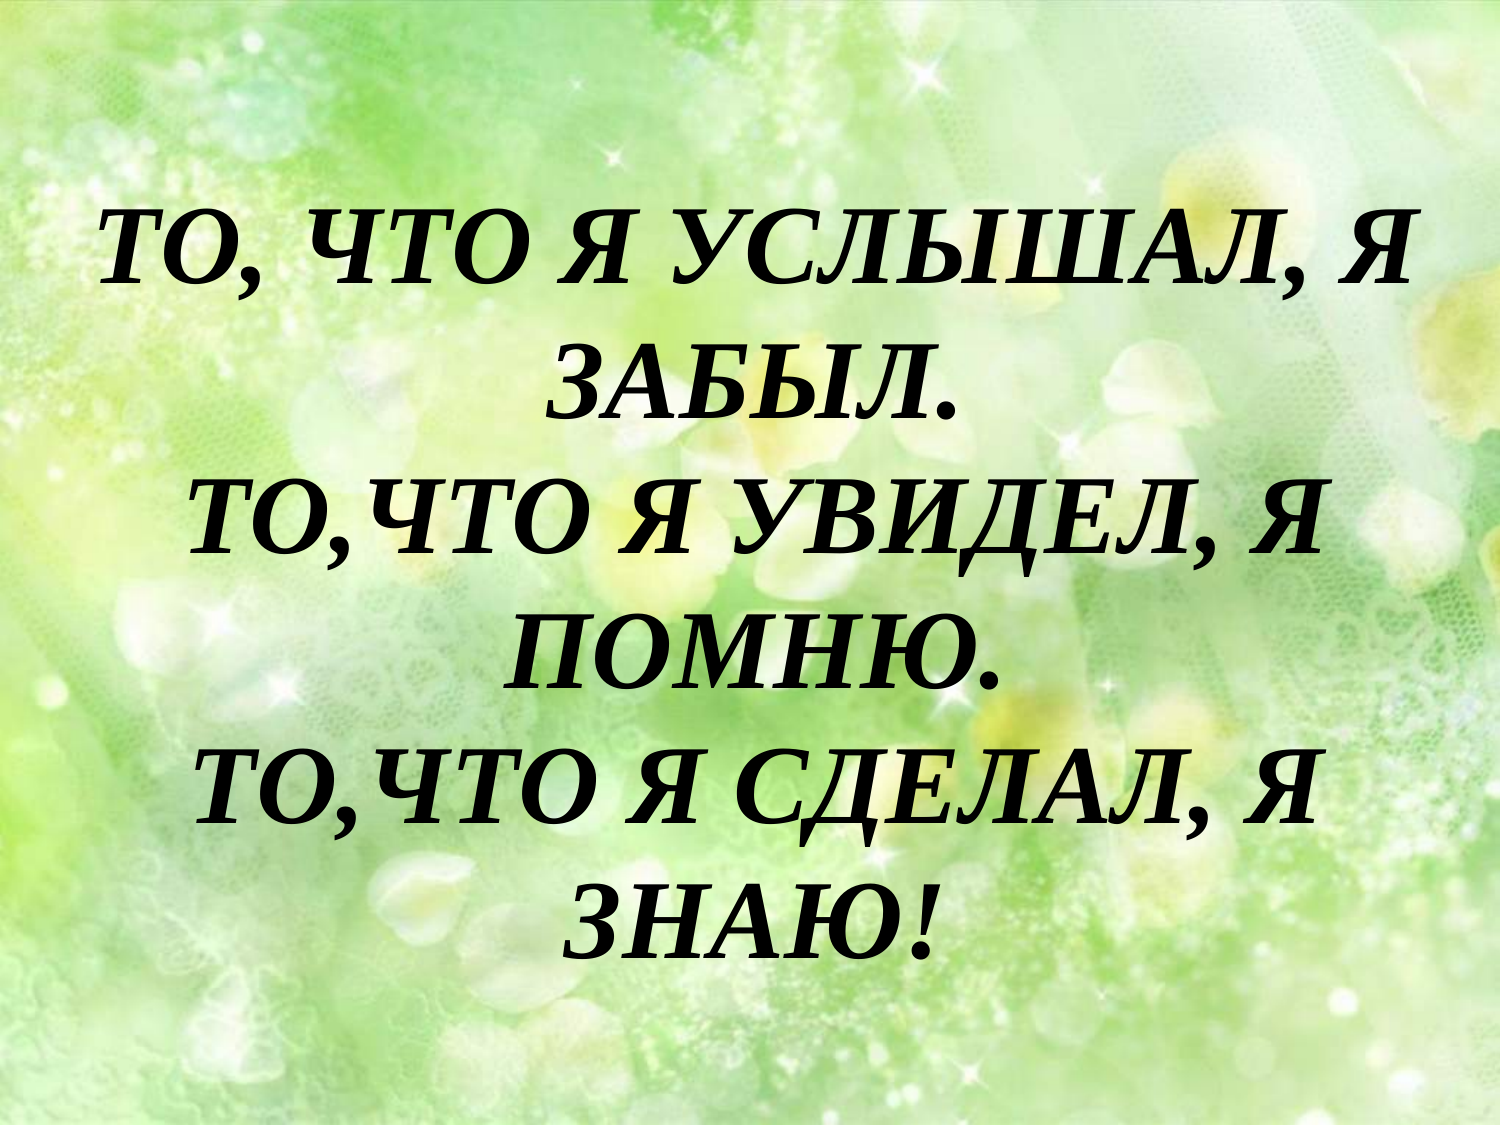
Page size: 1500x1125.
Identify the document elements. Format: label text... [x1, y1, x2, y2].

picture [0, 0, 1500, 1125]
text_box ТО, ЧТО Я УСЛЫШАЛ, Я ЗАБЫЛ. ТО,ЧТО Я УВИДЕЛ, Я ПОМНЮ. ТО,ЧТО Я СДЕЛАЛ, Я ЗНАЮ! [62, 163, 1450, 1104]
